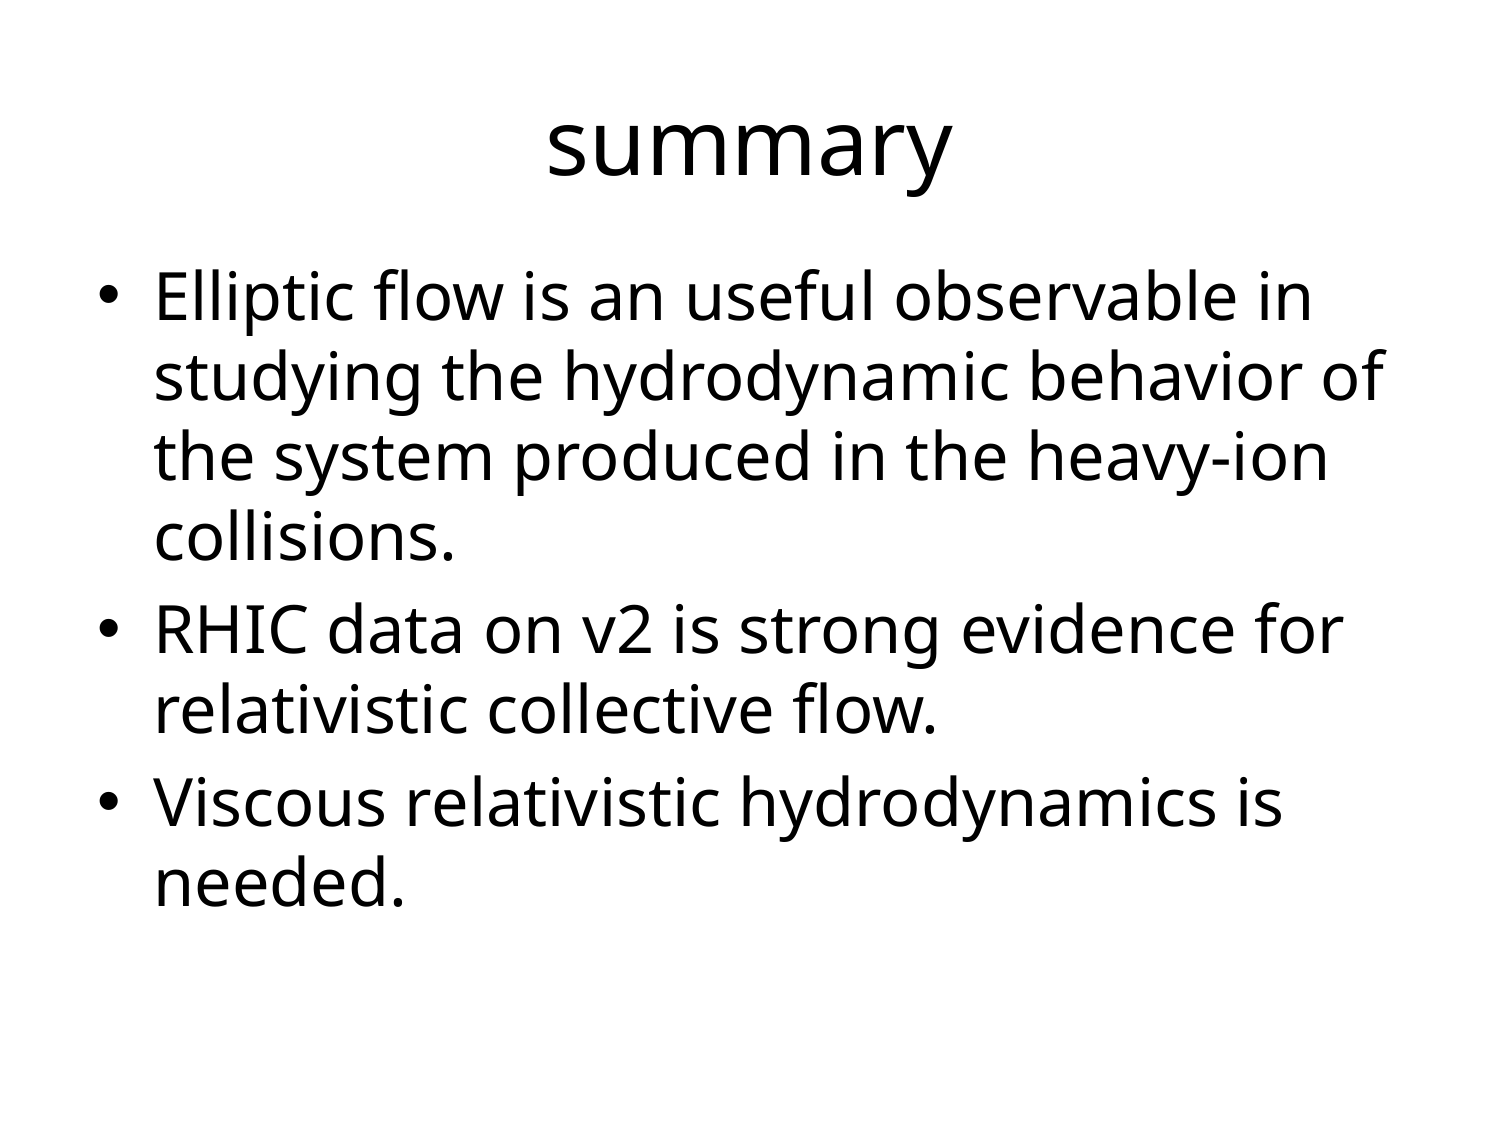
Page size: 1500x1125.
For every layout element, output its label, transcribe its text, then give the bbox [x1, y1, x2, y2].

list Elliptic flow is an useful observable in studying the hydrodynamic behavior of the system produced in the heavy-ion collisions. RHIC data on v2 is strong evidence for relativistic collective flow. Viscous relativistic hydrodynamics is needed. [82, 246, 1432, 989]
title summary [75, 45, 1425, 233]
